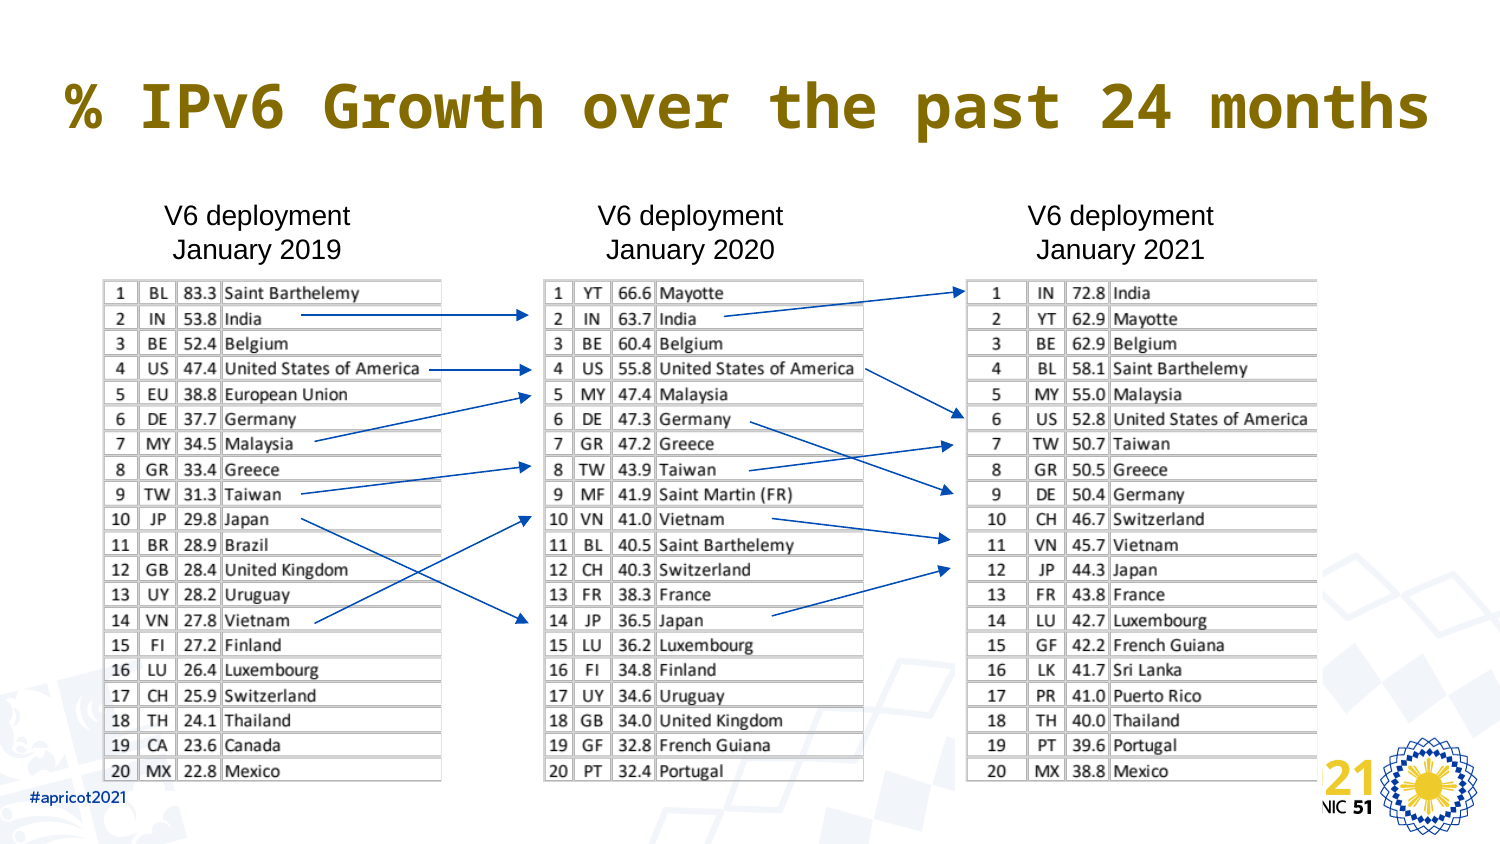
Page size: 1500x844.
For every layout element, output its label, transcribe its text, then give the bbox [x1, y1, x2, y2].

text_box [954, 175, 1323, 844]
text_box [865, 368, 965, 419]
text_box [771, 567, 952, 617]
text_box V6 deployment January 2021 [1012, 190, 1229, 273]
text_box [771, 518, 952, 541]
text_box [314, 515, 533, 524]
title % IPv6 Growth over the past 24 months [64, 33, 1436, 175]
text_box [300, 518, 530, 624]
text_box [749, 421, 955, 445]
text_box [723, 290, 966, 317]
picture [965, 279, 1318, 782]
picture [0, 0, 1500, 844]
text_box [749, 478, 955, 495]
text_box V6 deployment January 2020 [582, 190, 799, 273]
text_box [314, 395, 532, 442]
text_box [748, 444, 954, 471]
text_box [300, 465, 532, 495]
text_box V6 deployment January 2019 [149, 190, 366, 273]
